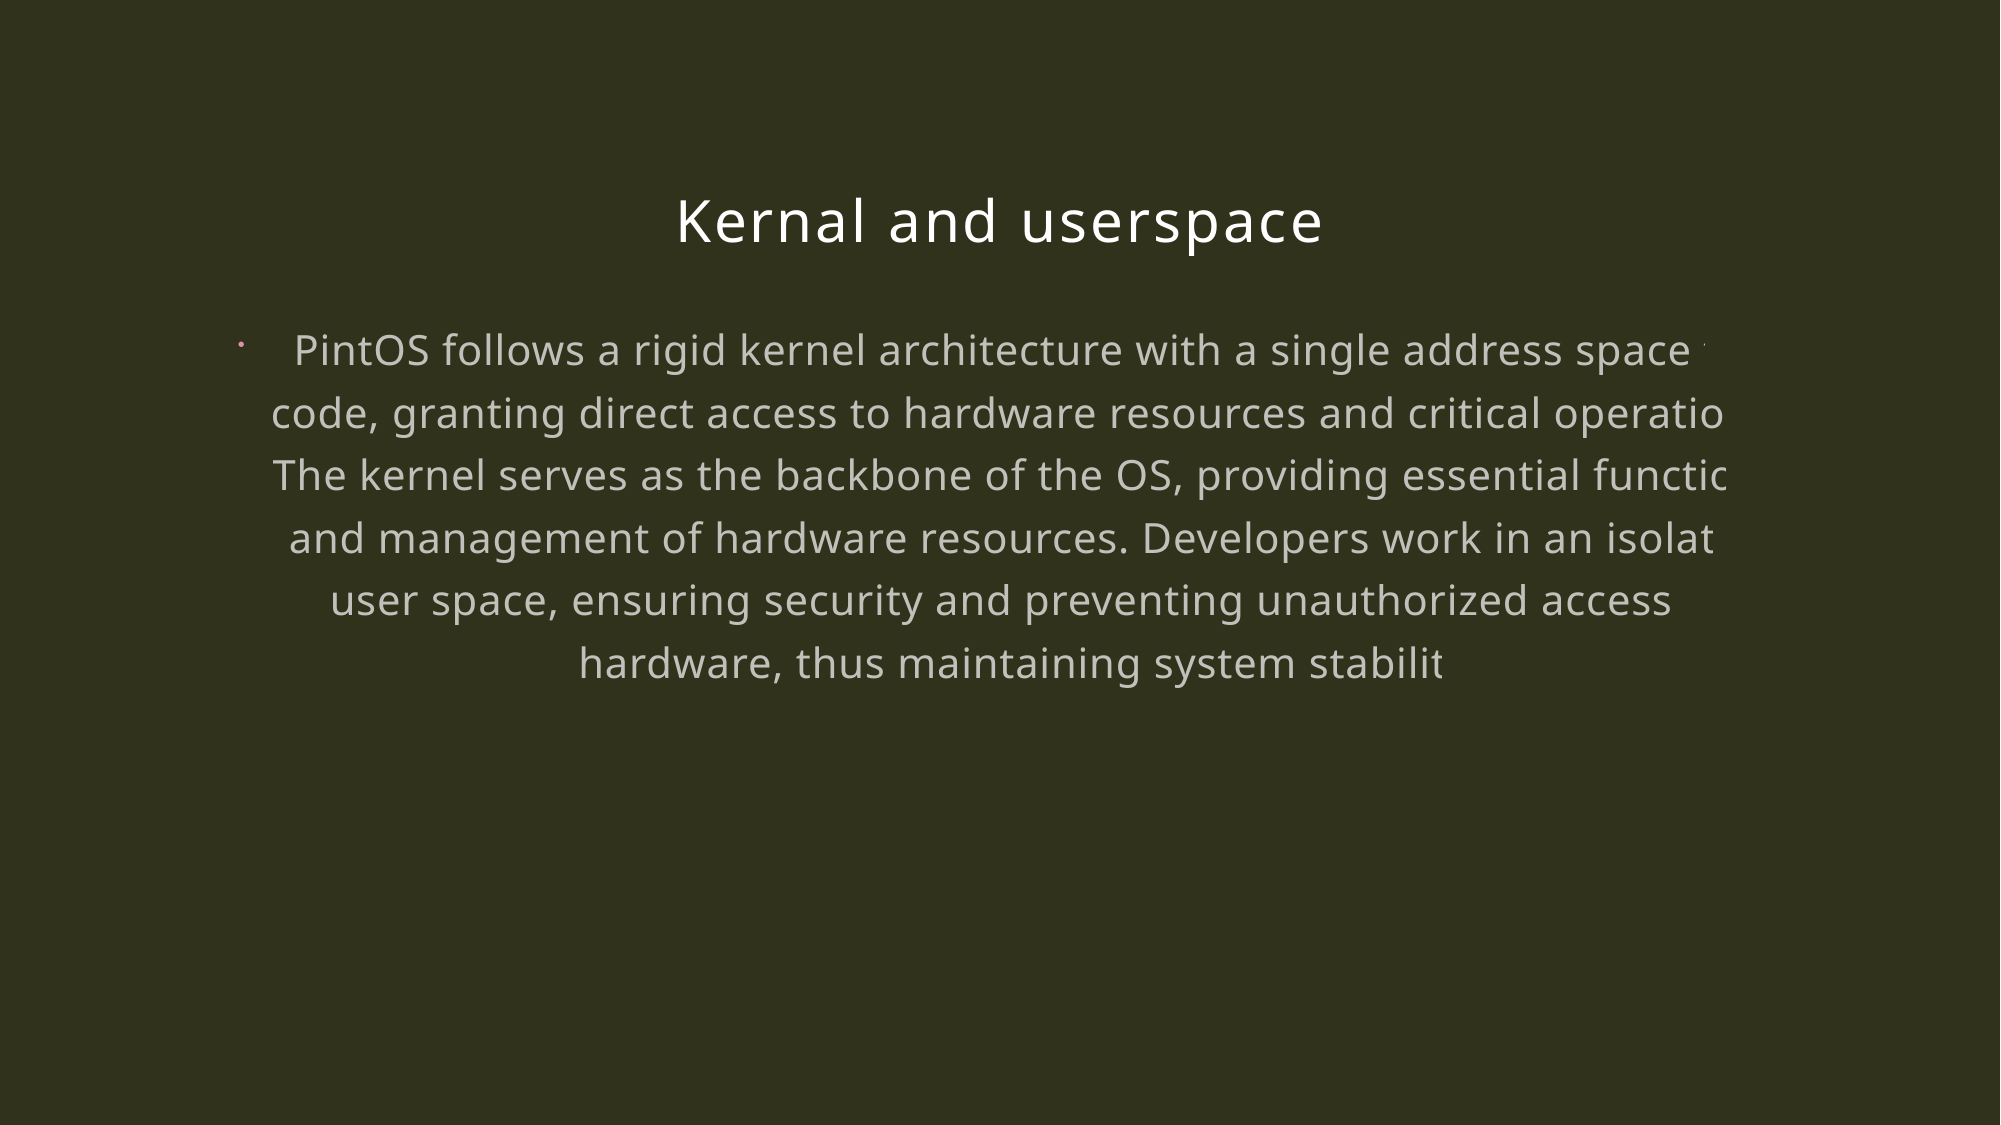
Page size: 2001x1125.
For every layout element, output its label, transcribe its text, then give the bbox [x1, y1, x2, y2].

list PintOS follows a rigid kernel architecture with a single address space for code, granting direct access to hardware resources and critical operations. The kernel serves as the backbone of the OS, providing essential functions and management of hardware resources. Developers work in an isolated user space, ensuring security and preventing unauthorized access to hardware, thus maintaining system stability. [177, 293, 1822, 947]
title Kernal and userspace [177, 165, 1822, 274]
